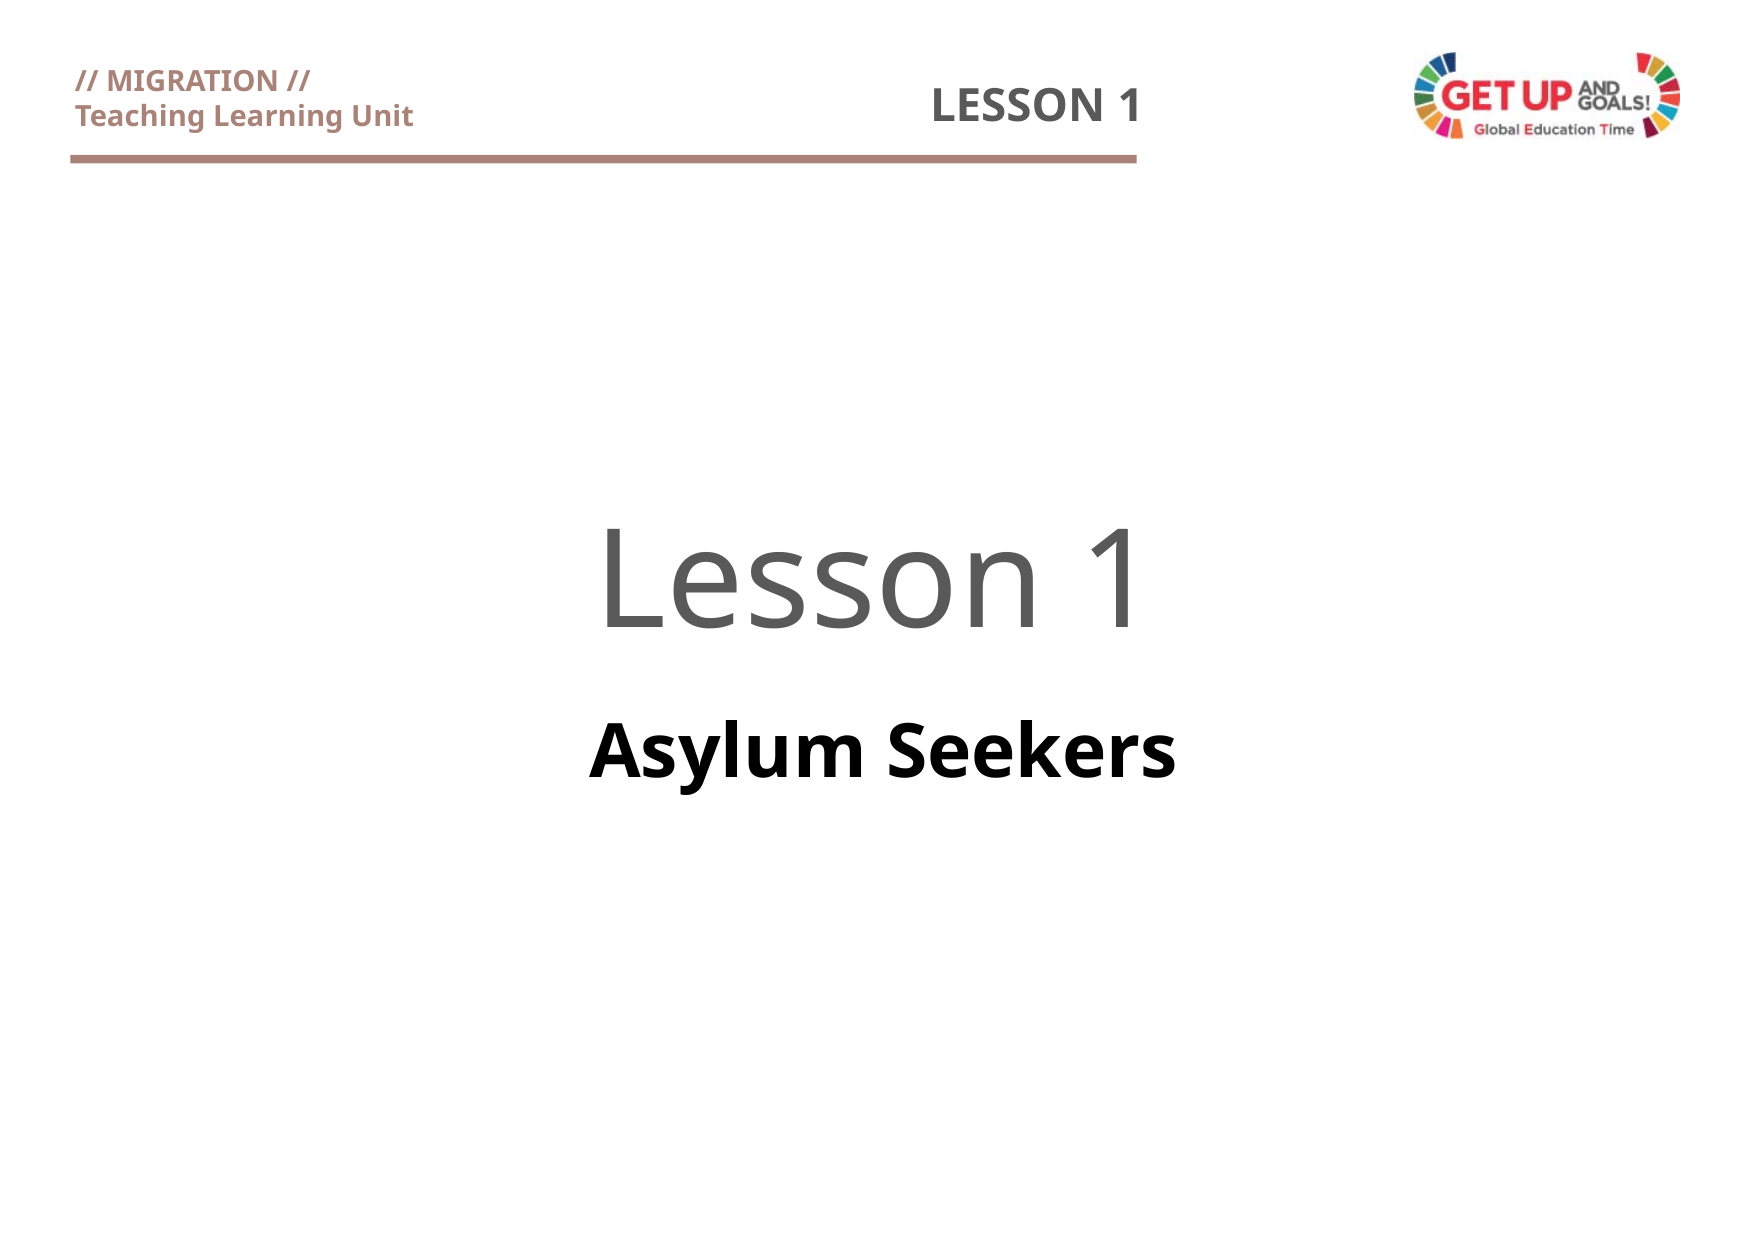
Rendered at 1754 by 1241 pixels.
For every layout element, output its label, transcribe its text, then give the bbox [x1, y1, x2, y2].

title Lesson 1 [59, 179, 1695, 675]
subtitle Asylum Seekers [59, 683, 1695, 875]
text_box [59, 47, 1680, 164]
